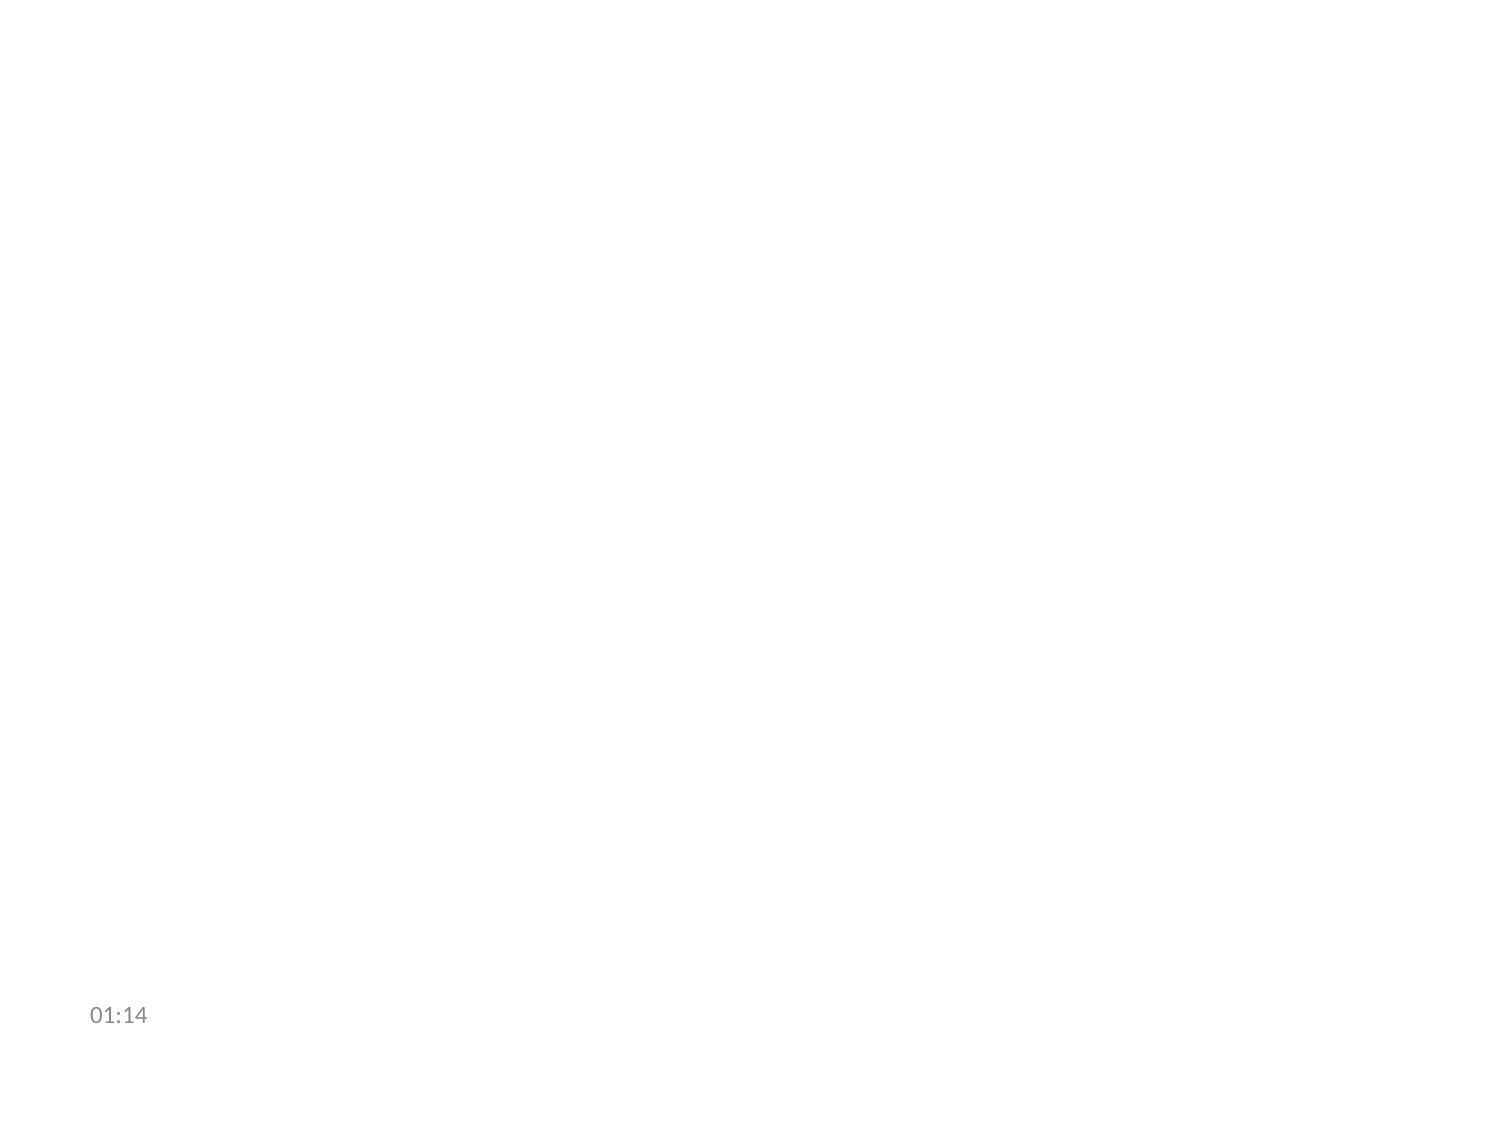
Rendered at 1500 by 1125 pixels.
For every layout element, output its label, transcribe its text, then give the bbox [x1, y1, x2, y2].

text_box 15:35 [75, 983, 425, 1044]
